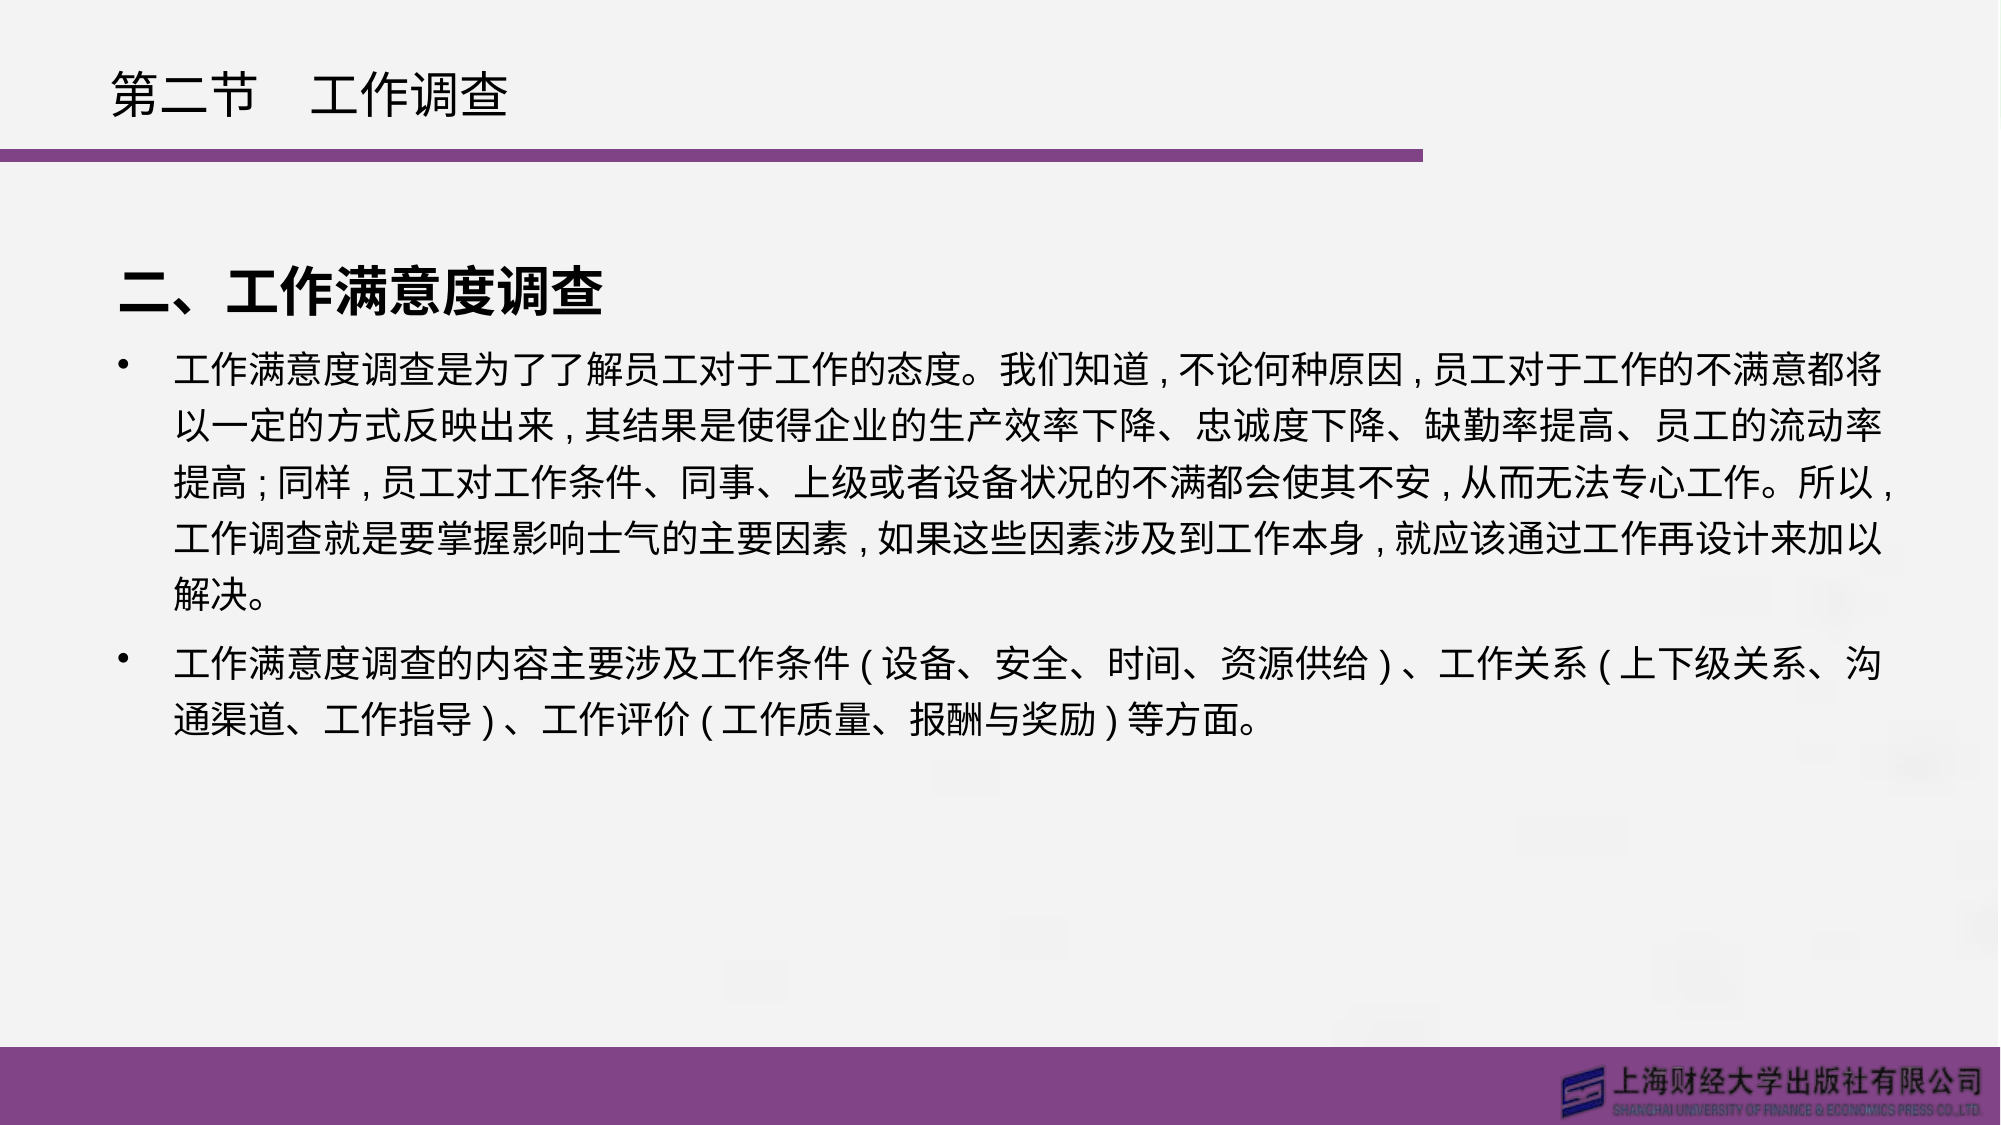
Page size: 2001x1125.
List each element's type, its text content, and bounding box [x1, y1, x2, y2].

title 第二节 工作调查 [94, 42, 1451, 146]
picture [0, 0, 2001, 1125]
list 二、工作满意度调查 工作满意度调查是为了了解员工对于工作的态度。我们知道,不论何种原因,员工对于工作的不满意都将以一定的方式反映出来,其结果是使得企业的生产效率下降、忠诚度下降、缺勤率提高、员工的流动率提高;同样,员工对工作条件、同事、上级或者设备状况的不满都会使其不安,从而无法专心工作。所以,工作调查就是要掌握影响士气的主要因素,如果这些因素涉及到工作本身,就应该通过工作再设计来加以解决。 工作满意度调查的内容主要涉及工作条件(设备、安全、时间、资源供给)、工作关系(上下级关系、沟通渠道、工作指导)、工作评价(工作质量、报酬与奖励)等方面。 [102, 233, 1898, 1032]
